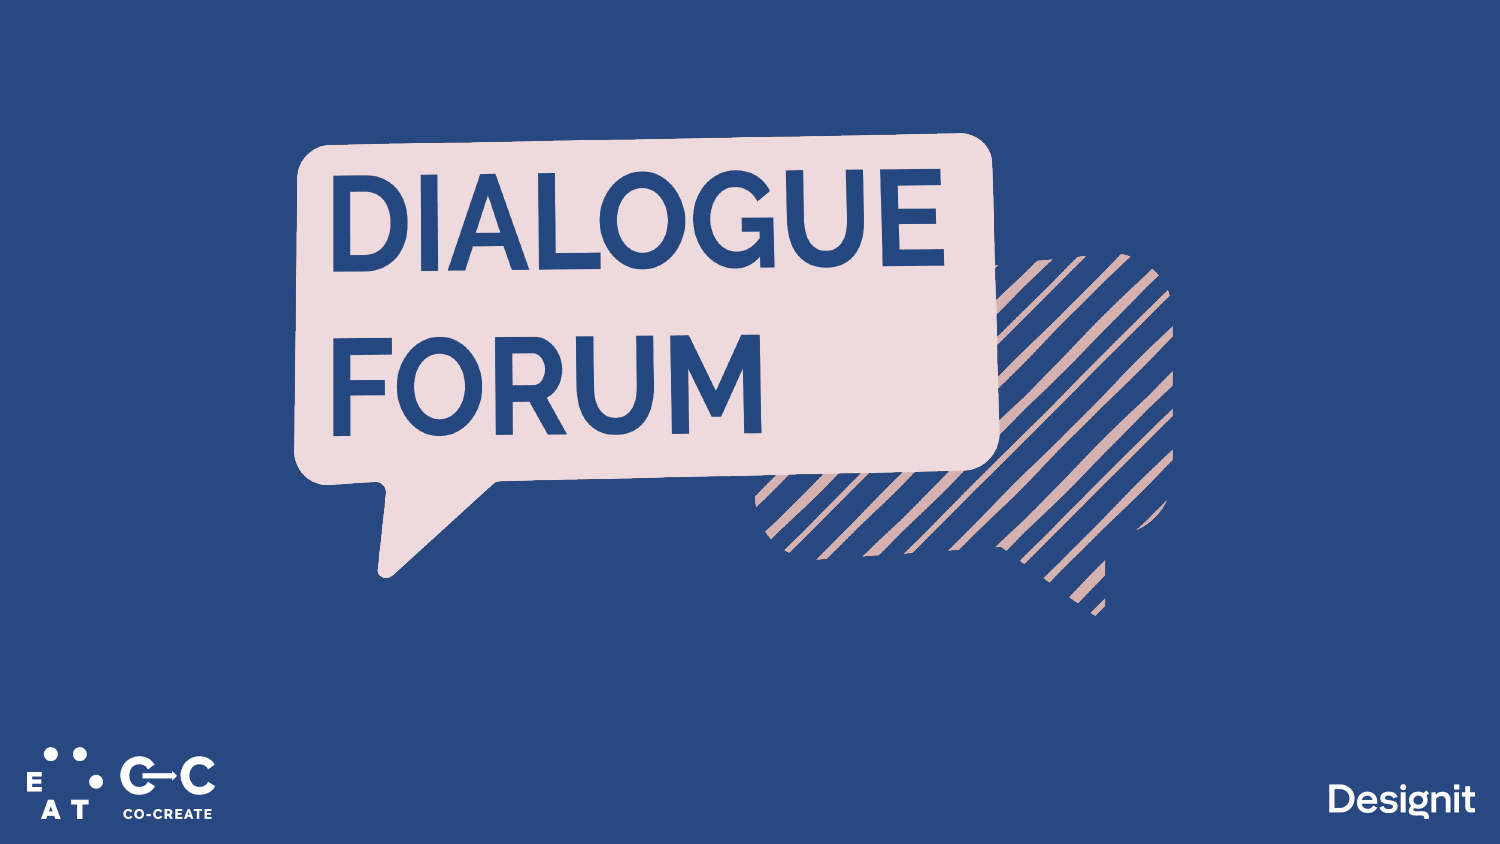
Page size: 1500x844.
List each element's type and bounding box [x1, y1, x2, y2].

picture [27, 747, 103, 820]
picture [120, 756, 216, 820]
picture [1329, 784, 1475, 820]
picture [294, 132, 1173, 624]
